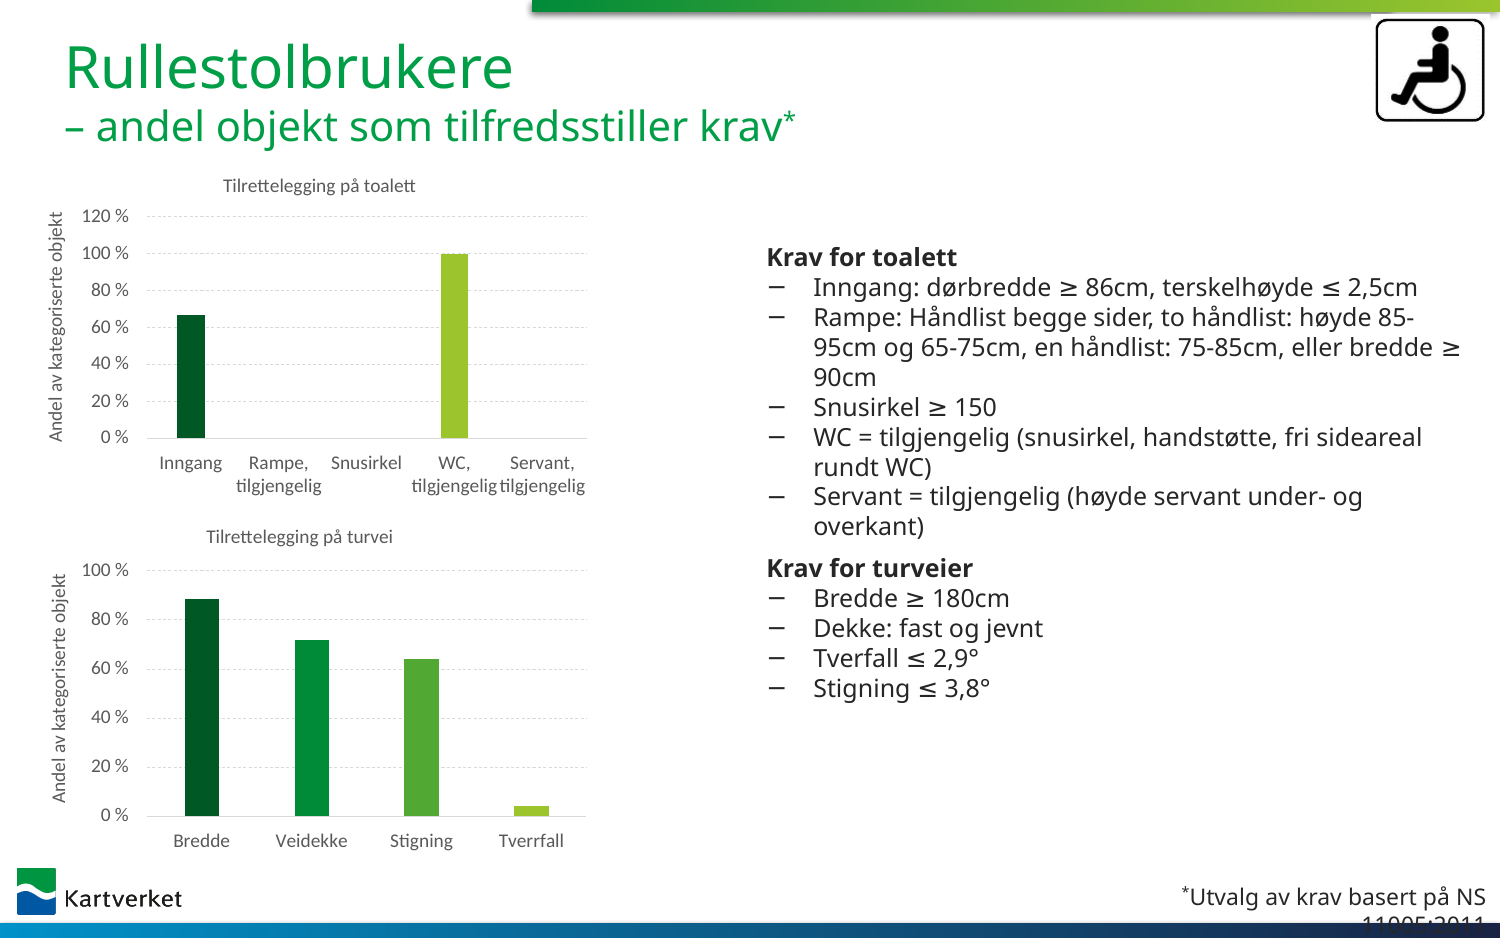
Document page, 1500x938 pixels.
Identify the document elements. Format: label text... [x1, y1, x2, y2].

picture [1371, 13, 1491, 127]
text_box Rullestolbrukere – andel objekt som tilfredsstiller krav* [49, 14, 1431, 158]
text_box Krav for toalett Inngang: dørbredde ≥ 86cm, terskelhøyde ≤ 2,5cm Rampe: Håndlist begge sider, to håndlist: høyde 85-95cm og 65-75cm, en håndlist: 75-85cm, eller bredde ≥ 90cm Snusirkel ≥ 150 WC = tilgjengelig (snusirkel, handstøtte, fri sideareal rundt WC) Servant = tilgjengelig (høyde servant under- og overkant) [751, 234, 1483, 545]
text_box Krav for turveier Bredde ≥ 180cm Dekke: fast og jevnt Tverfall ≤ 2,9° Stigning ≤ 3,8° [751, 545, 1483, 710]
text_box *Utvalg av krav basert på NS 11005:2011 [1068, 873, 1500, 938]
picture [41, 166, 598, 505]
picture [41, 520, 598, 859]
